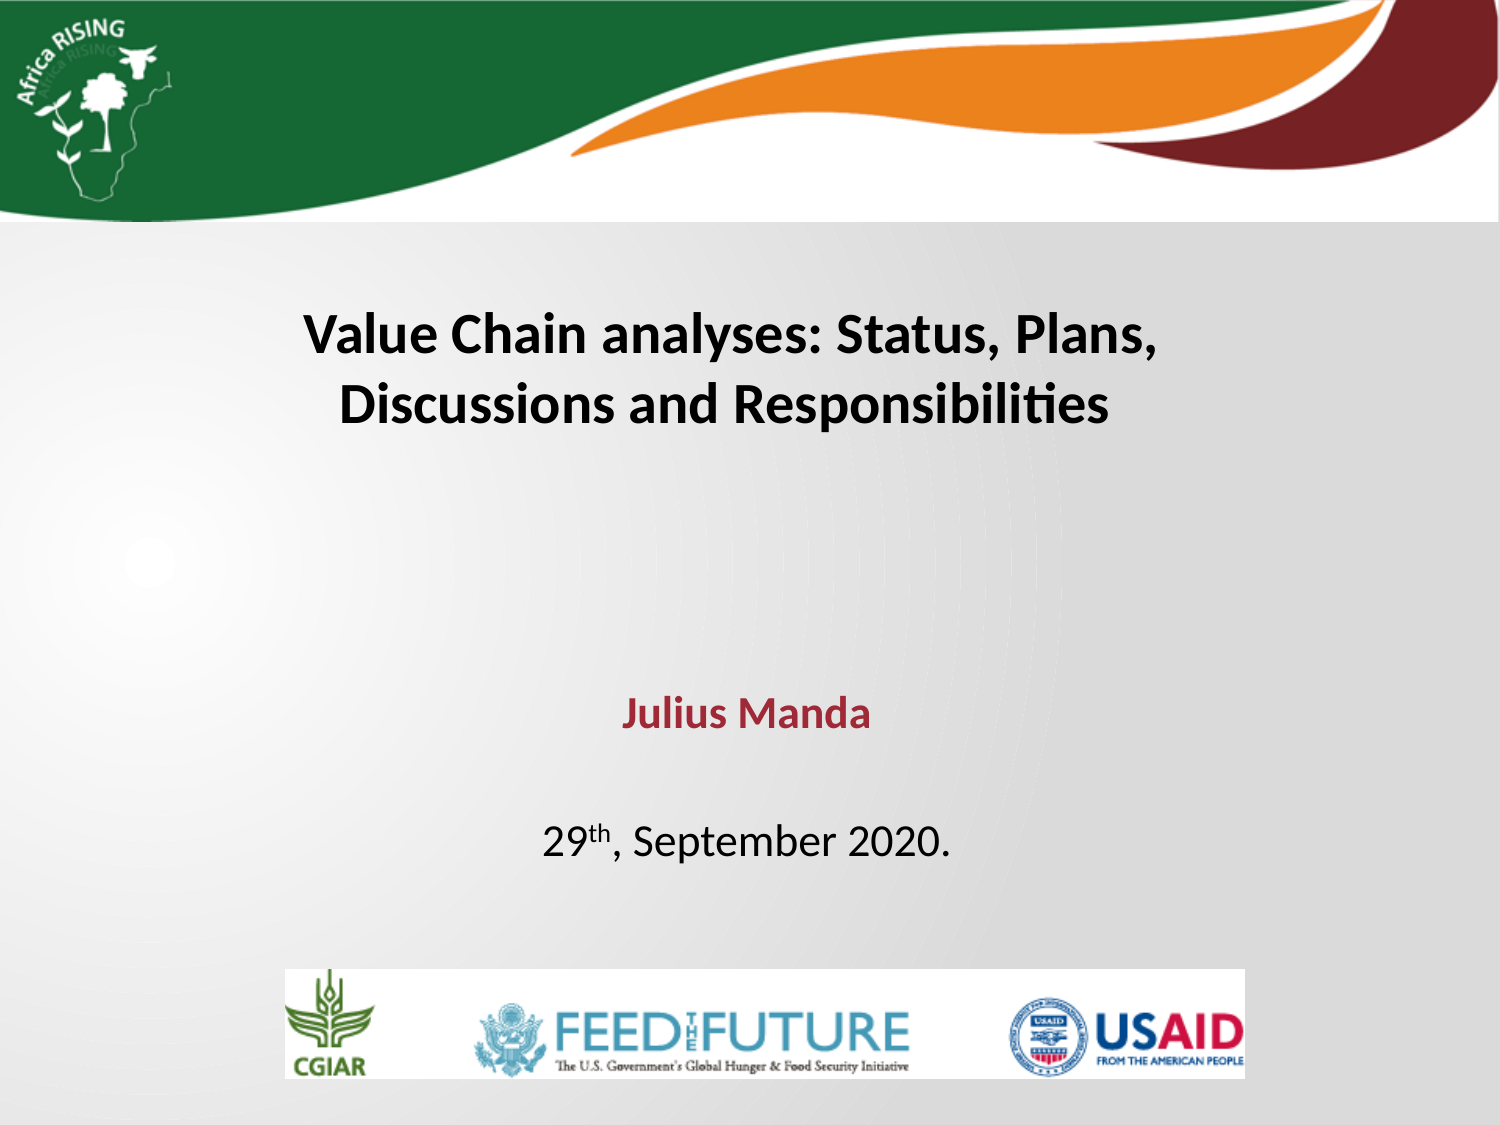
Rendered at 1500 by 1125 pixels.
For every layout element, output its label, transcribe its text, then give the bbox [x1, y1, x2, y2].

list Julius Manda 29th, September 2020. [237, 675, 1238, 950]
picture [0, 0, 1499, 222]
picture [285, 969, 1245, 1079]
list Value Chain analyses: Status, Plans, Discussions and Responsibilities [137, 287, 1307, 475]
